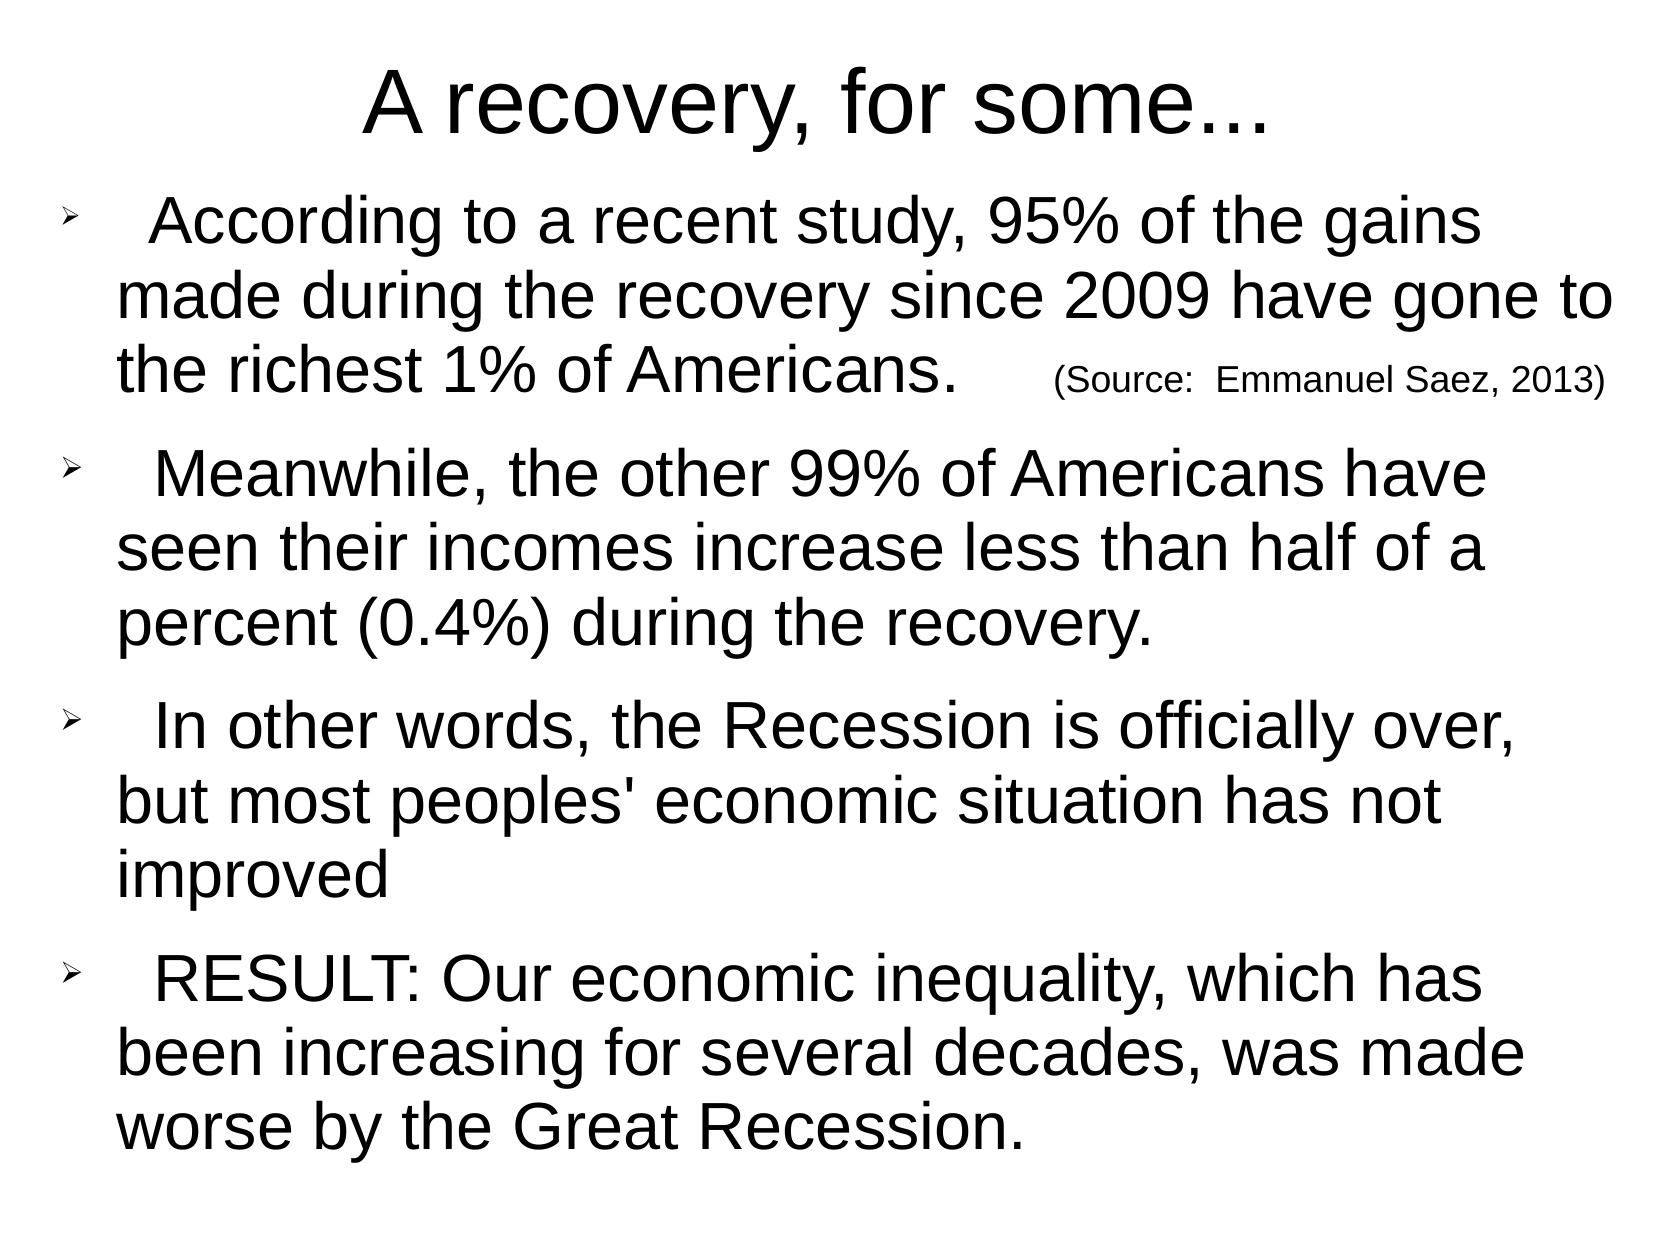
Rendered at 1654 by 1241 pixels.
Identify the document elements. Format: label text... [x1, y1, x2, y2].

title A recovery, for some... [75, 0, 1563, 179]
list According to a recent study, 95% of the gains made during the recovery since 2009 have gone to the richest 1% of Americans. (Source: Emmanuel Saez, 2013) Meanwhile, the other 99% of Americans have seen their incomes increase less than half of a percent (0.4%) during the recovery. In other words, the Recession is officially over, but most peoples' economic situation has not improved RESULT: Our economic inequality, which has been increasing for several decades, was made worse by the Great Recession. [59, 179, 1620, 1195]
